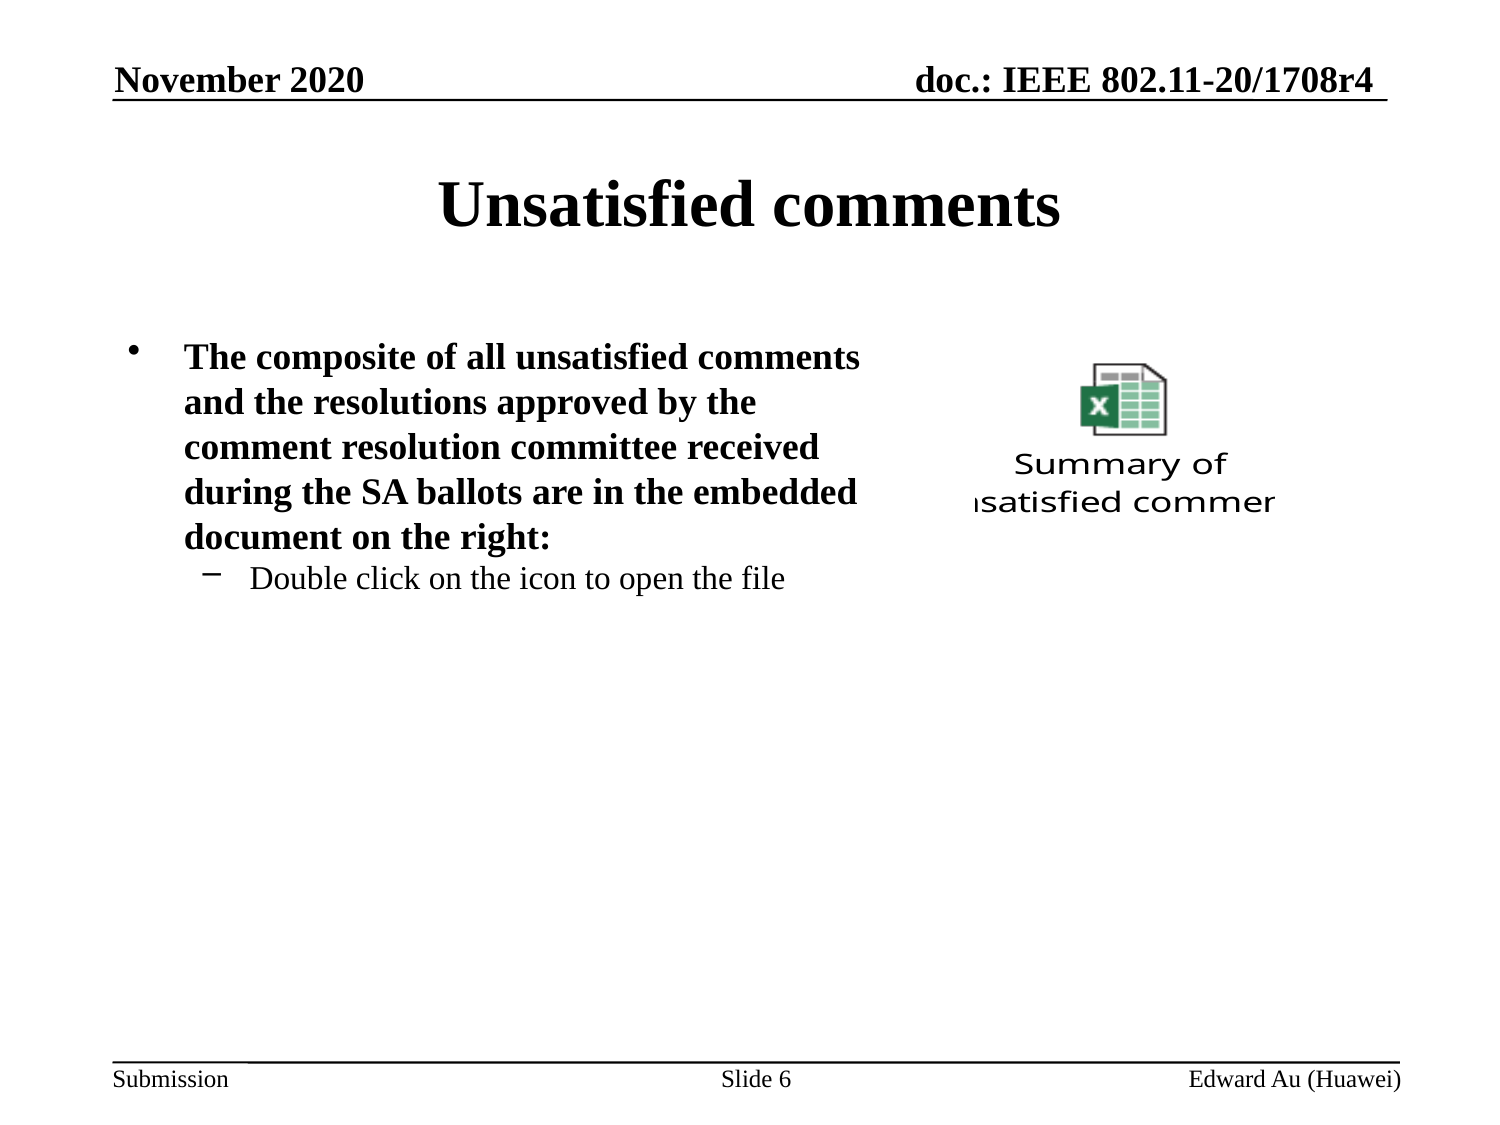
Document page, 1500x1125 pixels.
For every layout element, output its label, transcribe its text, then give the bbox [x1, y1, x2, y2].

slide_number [114, 54, 368, 101]
list The composite of all unsatisfied comments and the resolutions approved by the comment resolution committee received during the SA ballots are in the embedded document on the right: Double click on the icon to open the file [112, 324, 901, 1001]
title Unsatisfied comments [112, 112, 1388, 288]
slide_number Slide 6 [712, 1061, 800, 1093]
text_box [974, 362, 1276, 558]
footer Edward Au (Huawei) [1185, 1061, 1402, 1093]
